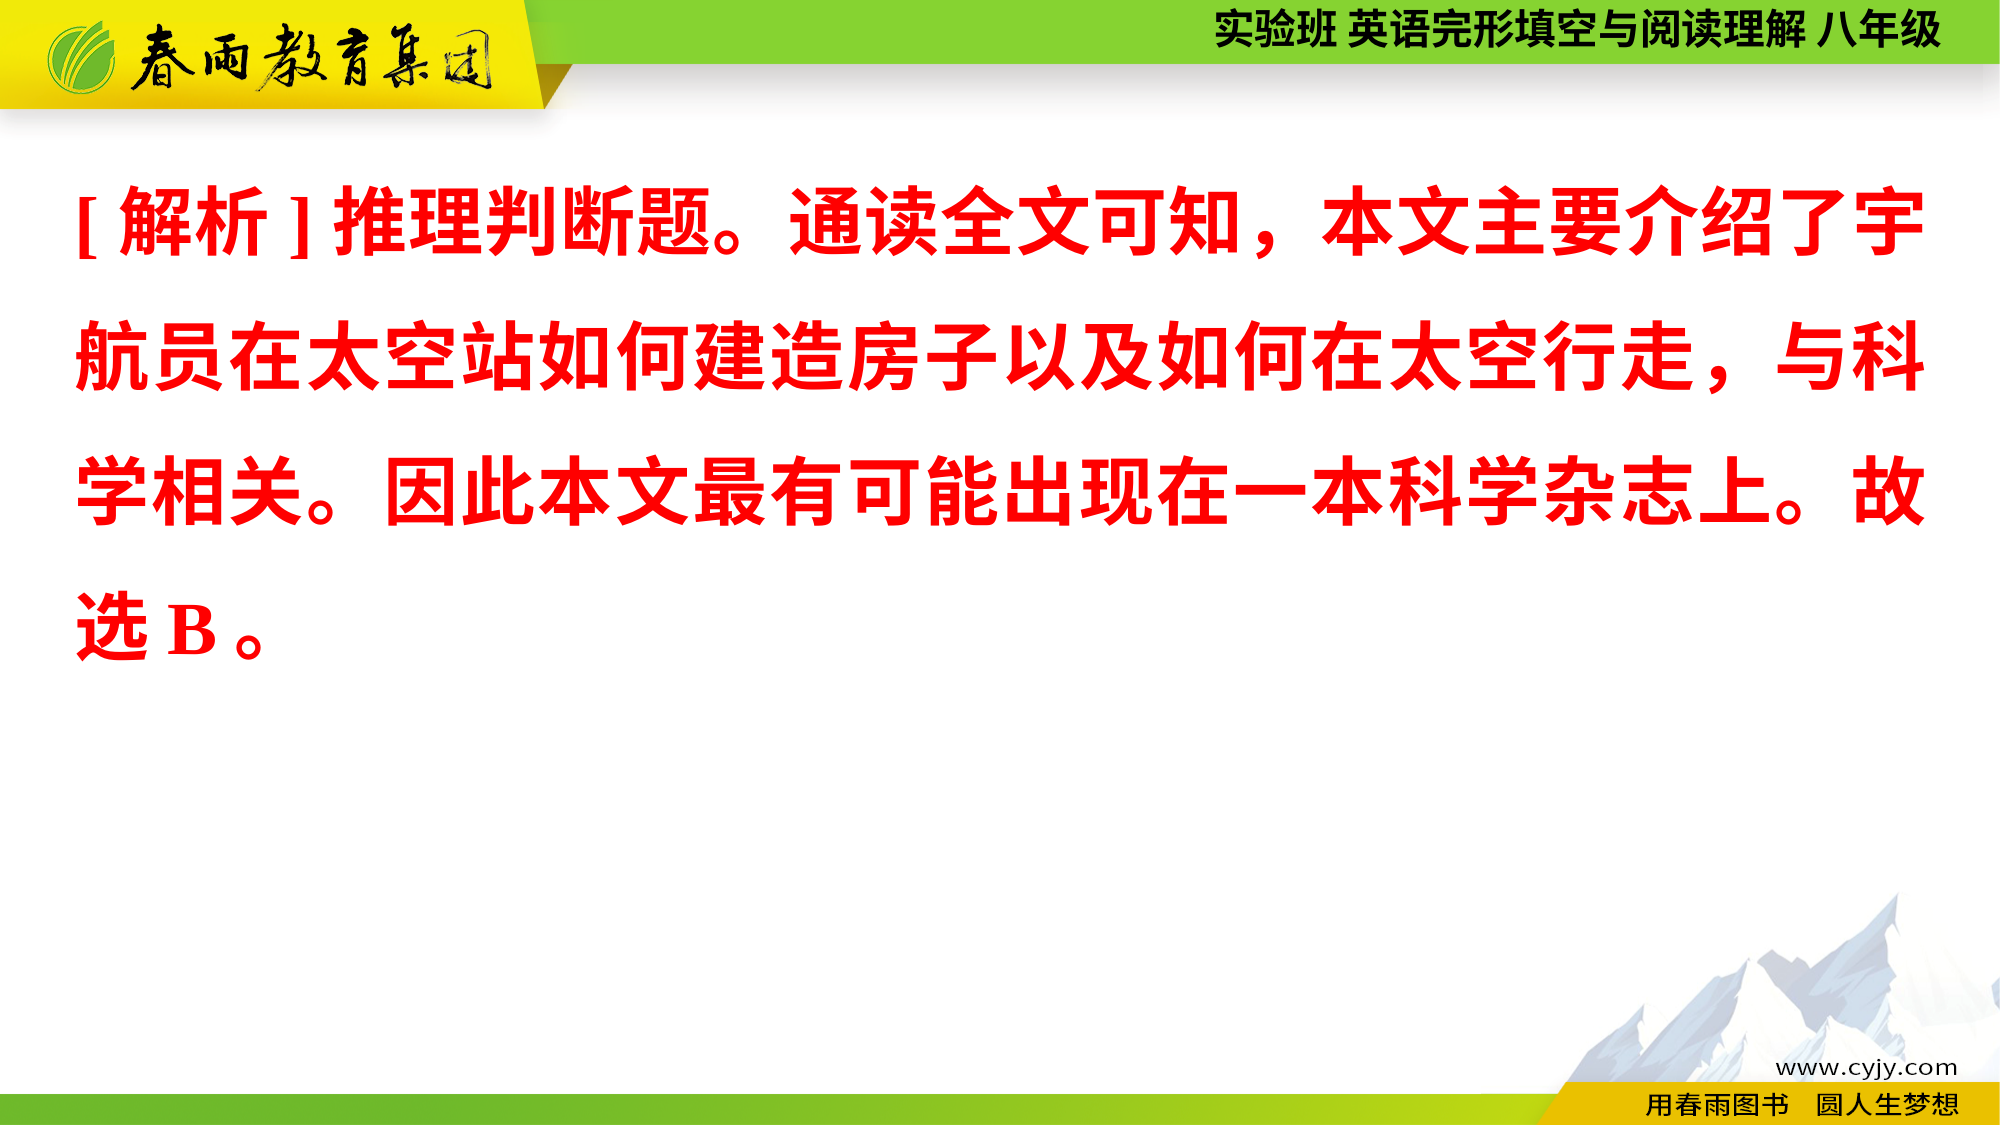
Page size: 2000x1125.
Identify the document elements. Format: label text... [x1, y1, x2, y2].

picture [0, 0, 2000, 1125]
list [解析]推理判断题。通读全文可知，本文主要介绍了宇航员在太空站如何建造房子以及如何在太空行走，与科学相关。因此本文最有可能出现在一本科学杂志上。故选B。 [59, 122, 1944, 666]
